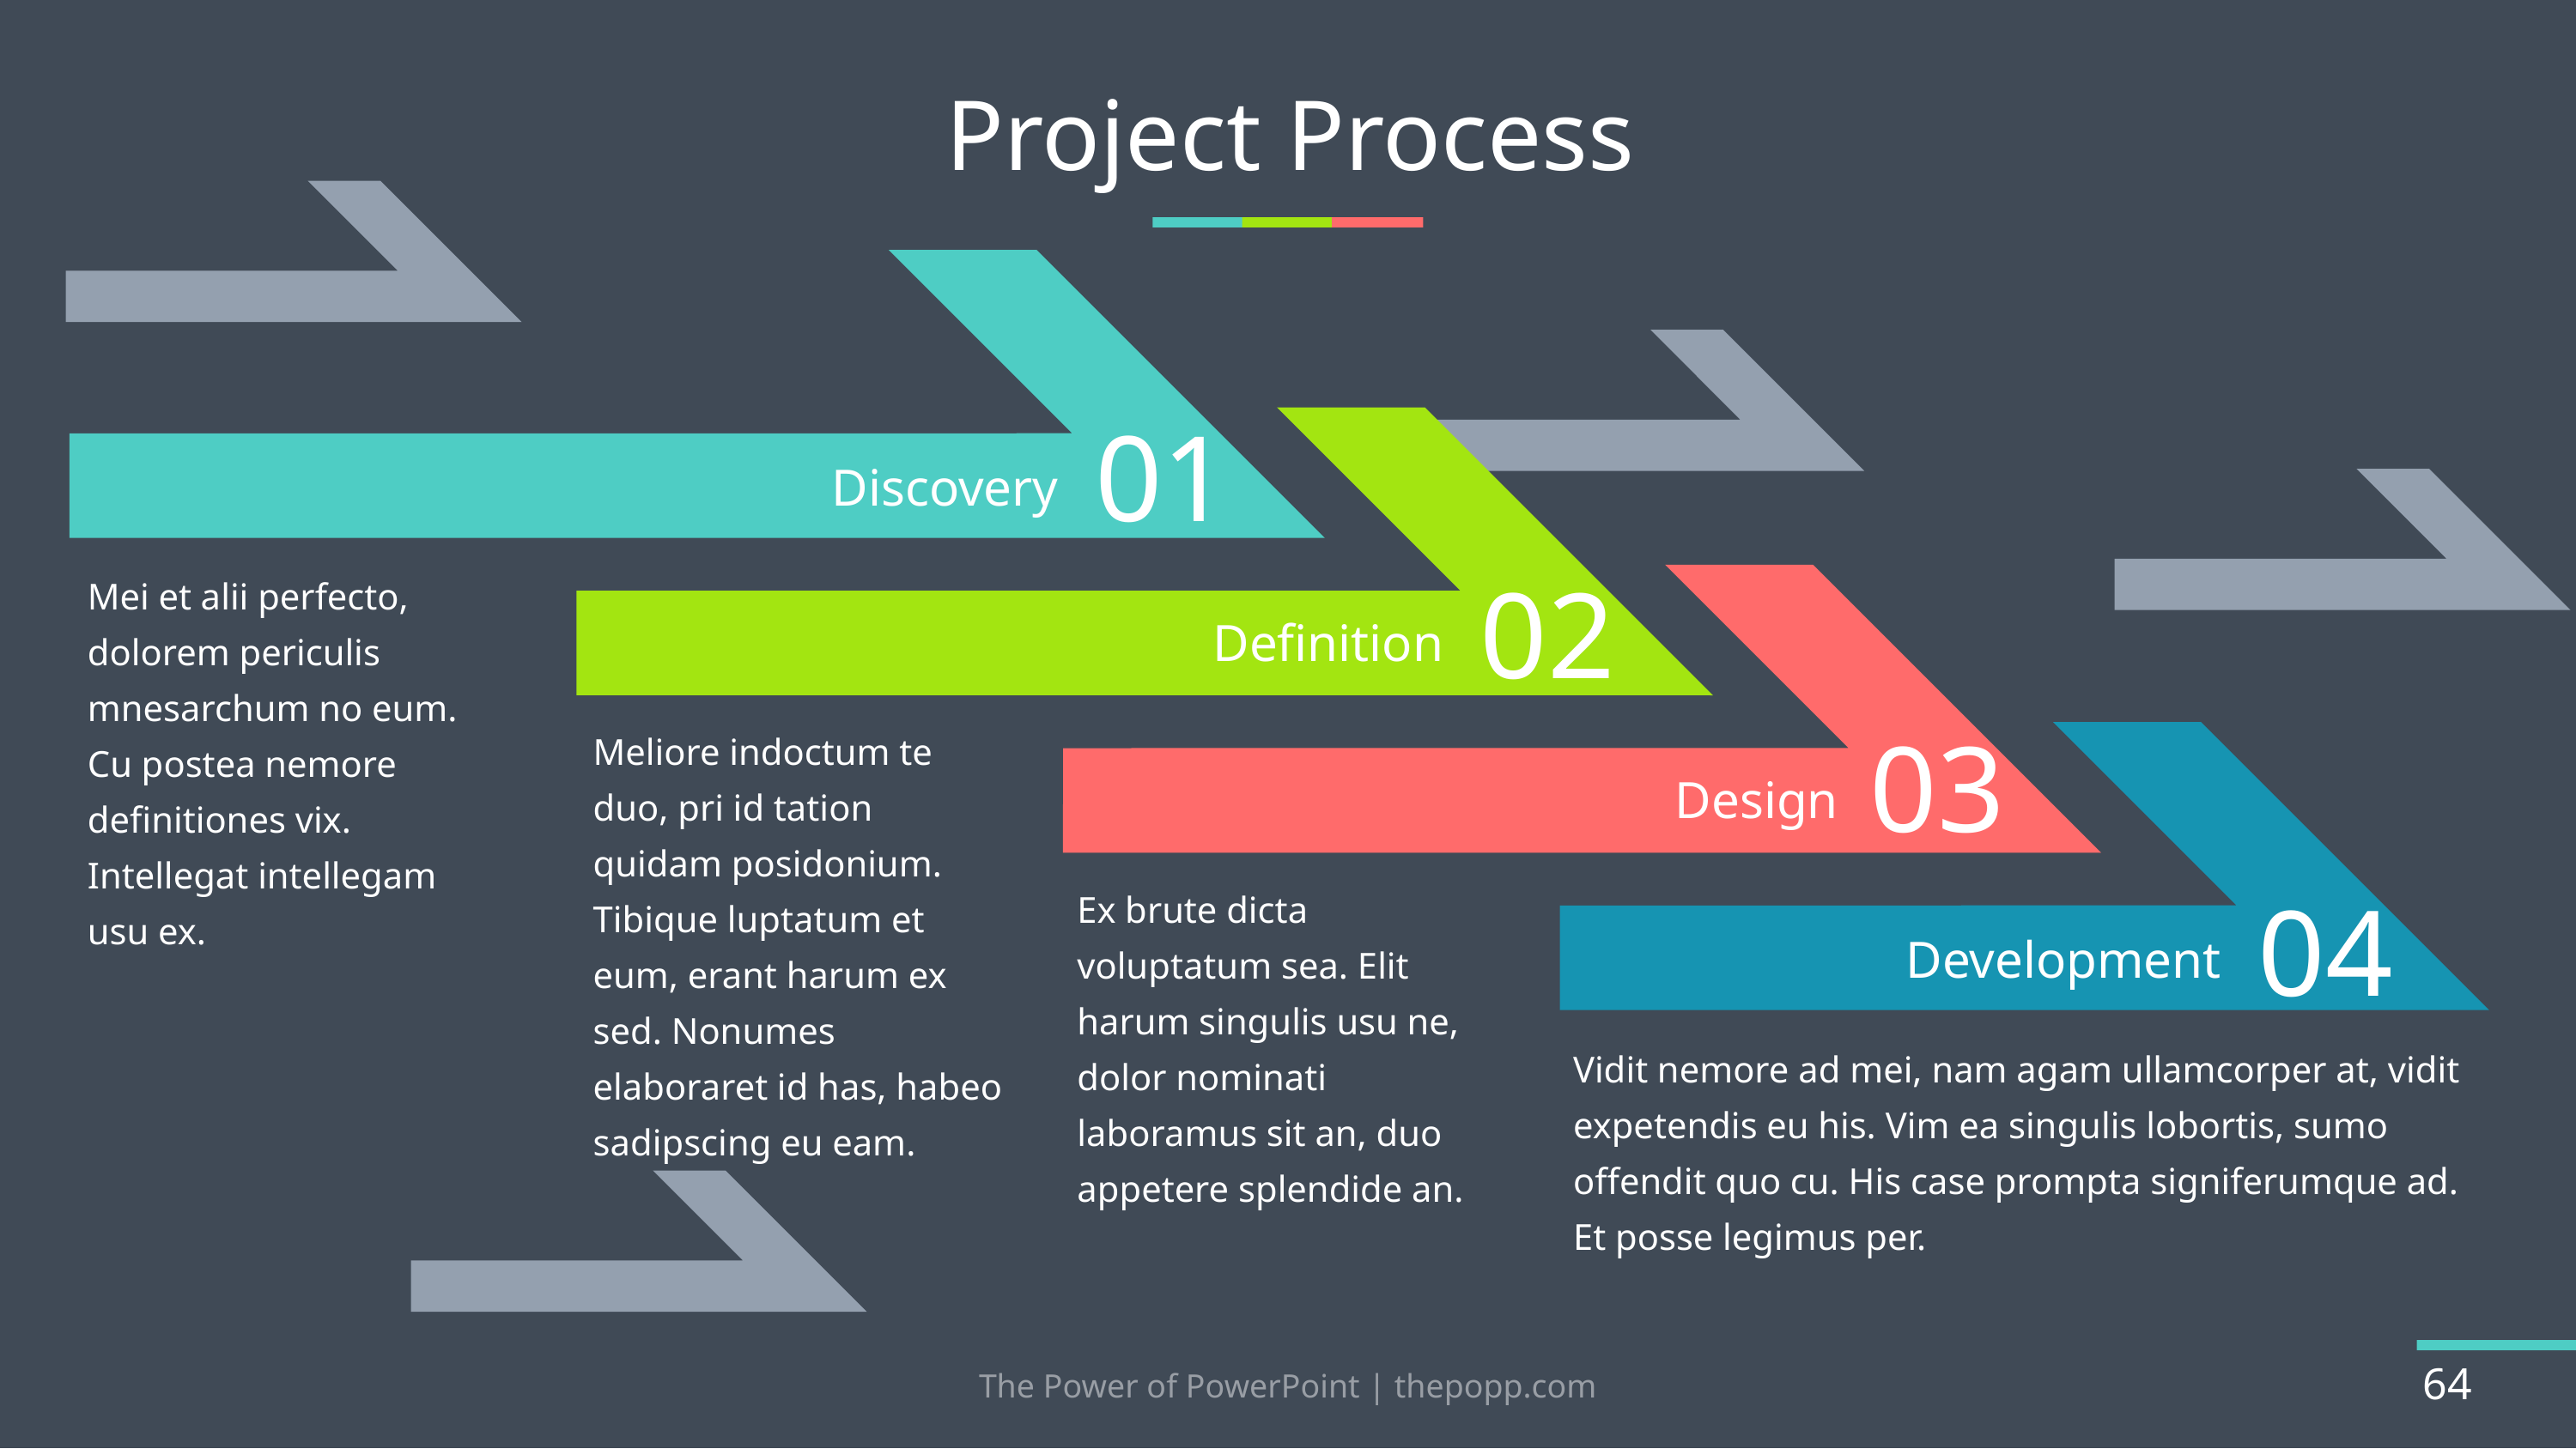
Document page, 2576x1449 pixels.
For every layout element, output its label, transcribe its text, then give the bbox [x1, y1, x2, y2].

list Mei et alii perfecto, dolorem periculis mnesarchum no eum. Cu postea nemore definitiones vix. Intellegat intellegam usu ex. [74, 555, 517, 1010]
slide_number 64 [2409, 1351, 2576, 1421]
footer The Power of PowerPoint | thepopp.com [853, 1349, 1723, 1427]
list Vidit nemore ad mei, nam agam ullamcorper at, vidit expetendis eu his. Vim ea singulis lobortis, sumo offendit quo cu. His case prompta signiferumque ad. Et posse legimus per. [1560, 1028, 2489, 1325]
list Development [1584, 905, 2234, 1010]
list Ex brute dicta voluptatum sea. Elit harum singulis usu ne, dolor nominati laboramus sit an, duo appetere splendide an. [1064, 868, 1507, 1325]
list Design [1201, 746, 1851, 852]
list Definition [806, 588, 1457, 694]
list Discovery [421, 433, 1071, 539]
title Project Process [69, 49, 2512, 230]
list Meliore indoctum te duo, pri id tation quidam posidonium. Tibique luptatum et eum, erant harum ex sed. Nonumes elaboraret id has, habeo sadipscing eu eam. [580, 710, 1023, 1166]
